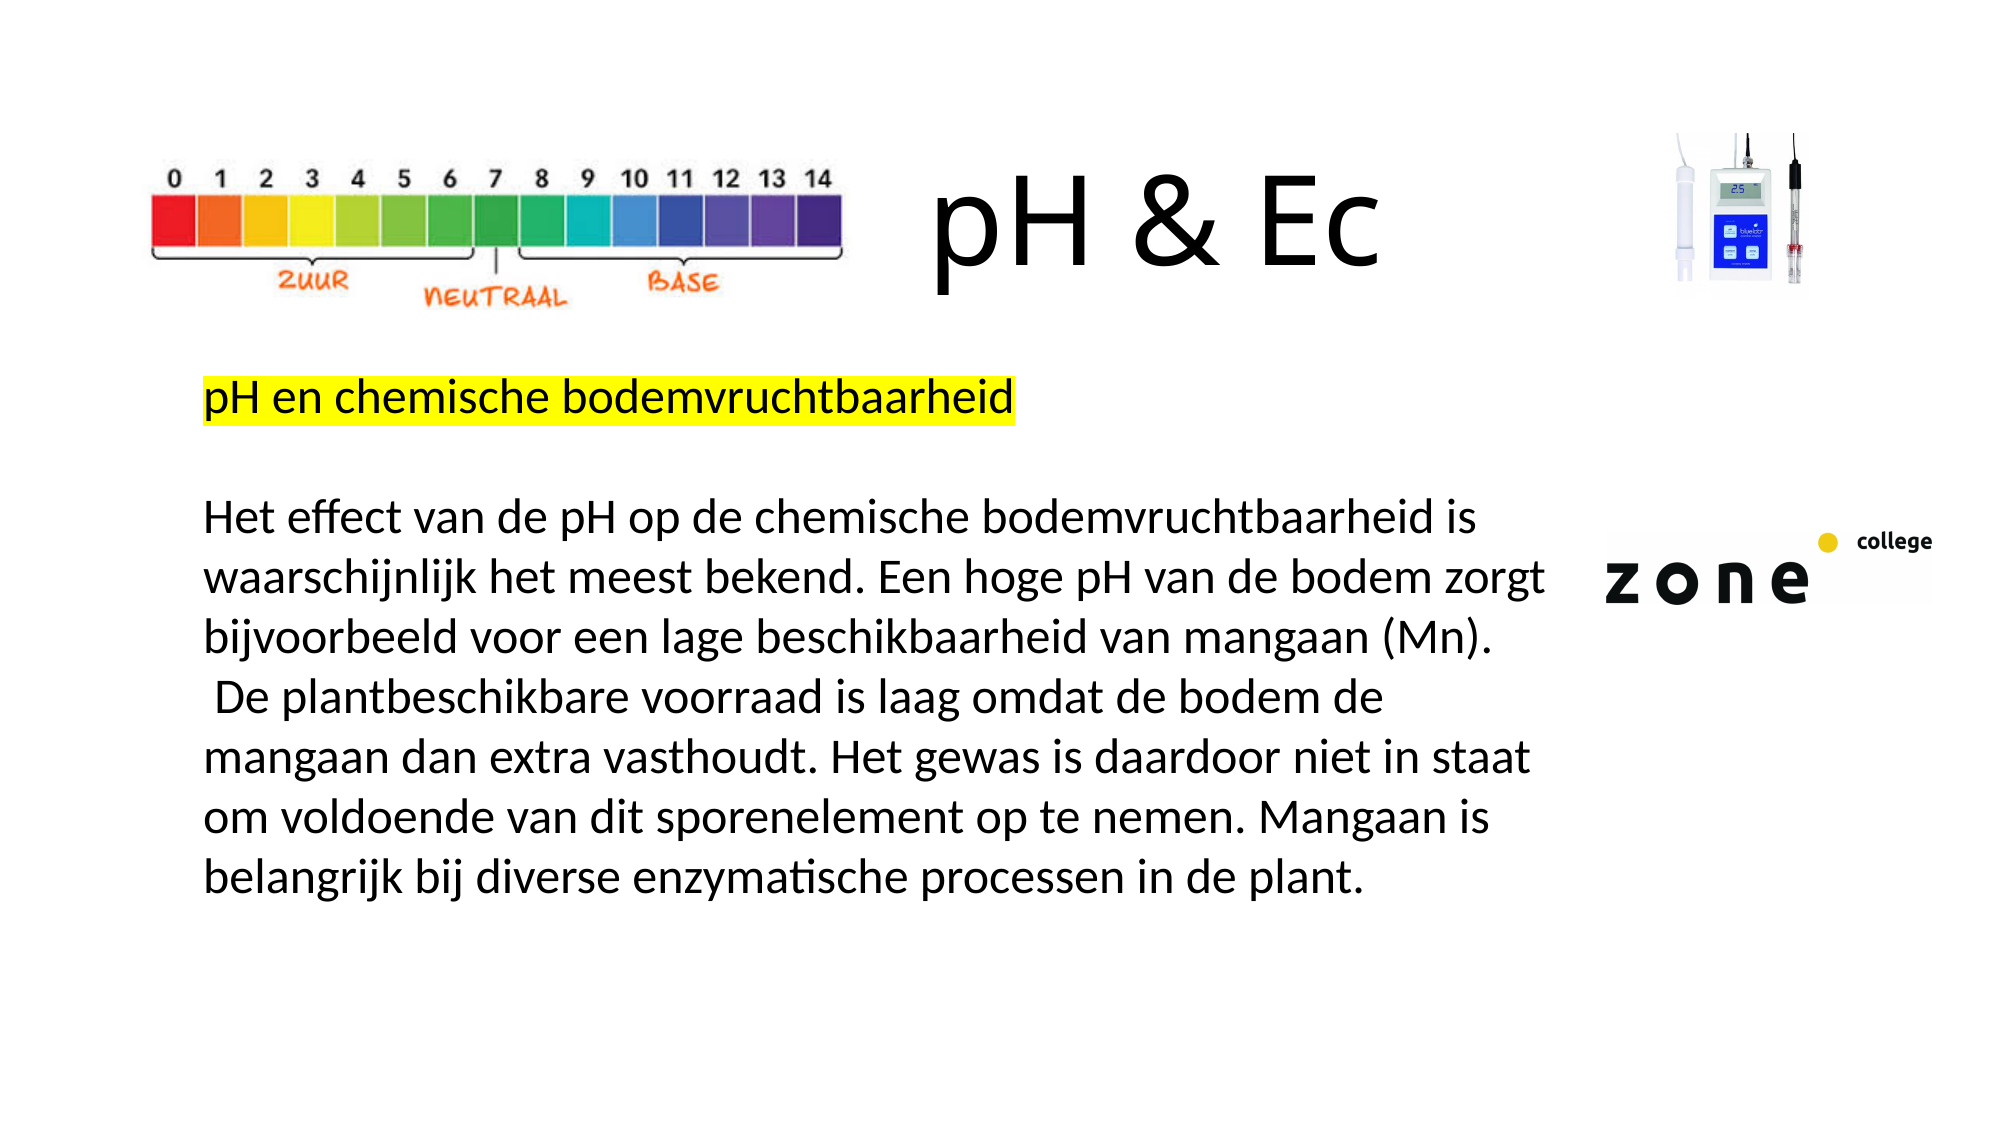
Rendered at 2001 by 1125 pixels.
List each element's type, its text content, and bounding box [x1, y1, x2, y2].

text_box pH & Ec [912, 133, 1399, 298]
picture [136, 147, 860, 318]
picture [1654, 133, 1821, 299]
text_box pH en chemische bodemvruchtbaarheid Het effect van de pH op de chemische bodemvruchtbaarheid is waarschijnlijk het meest bekend. Een hoge pH van de bodem zorgt bijvoorbeeld voor een lage beschikbaarheid van mangaan (Mn). De plantbeschikbare voorraad is laag omdat de bodem de mangaan dan extra vasthoudt. Het gewas is daardoor niet in staat om voldoende van dit sporenelement op te nemen. Mangaan is belangrijk bij diverse enzymatische processen in de plant. [188, 356, 1567, 911]
picture [1606, 531, 1932, 605]
